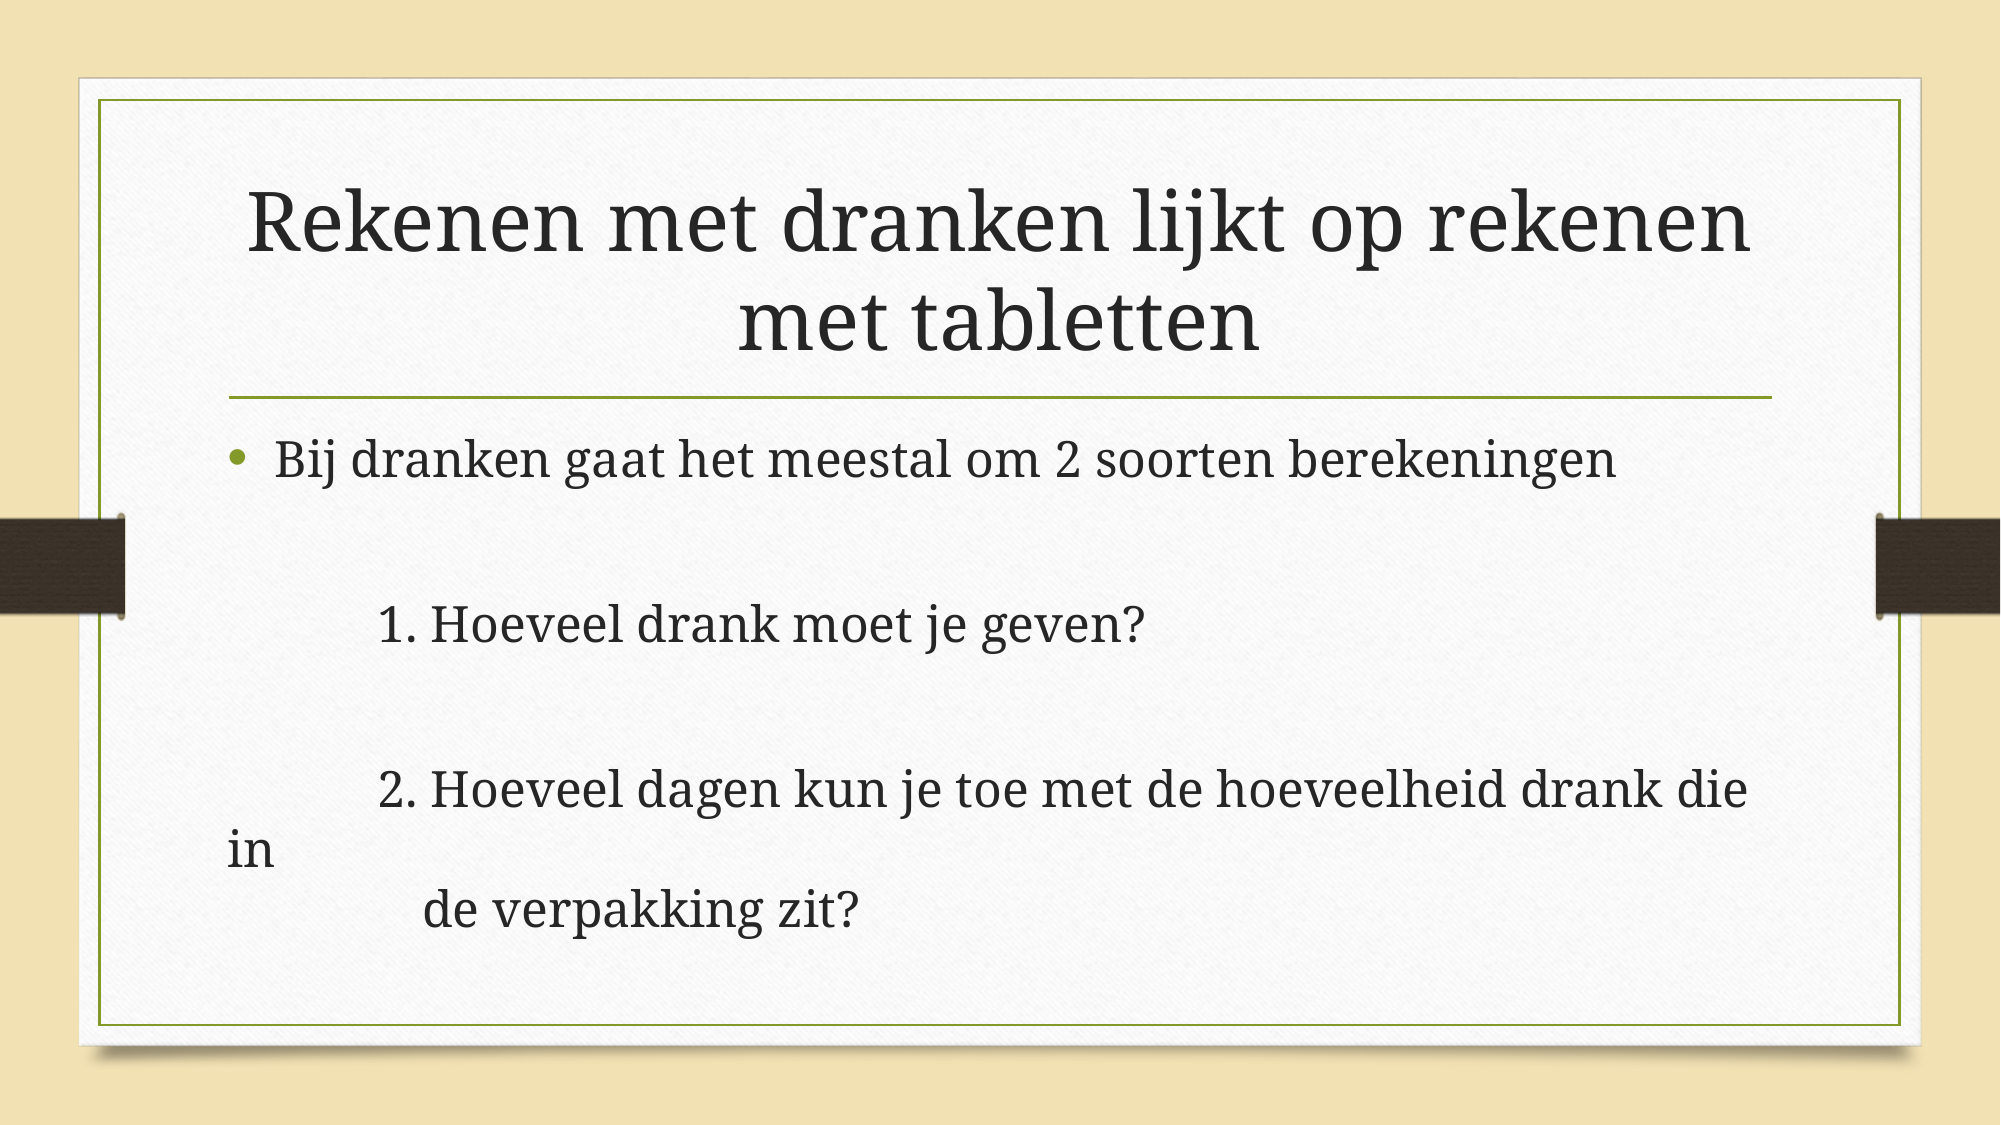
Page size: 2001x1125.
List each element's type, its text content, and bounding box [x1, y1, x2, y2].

title Rekenen met dranken lijkt op rekenen met tabletten [212, 161, 1788, 375]
list Bij dranken gaat het meestal om 2 soorten berekeningen 1. Hoeveel drank moet je geven? 2. Hoeveel dagen kun je toe met de hoeveelheid drank die in de verpakking zit? [212, 419, 1788, 964]
picture [0, 0, 2001, 1125]
